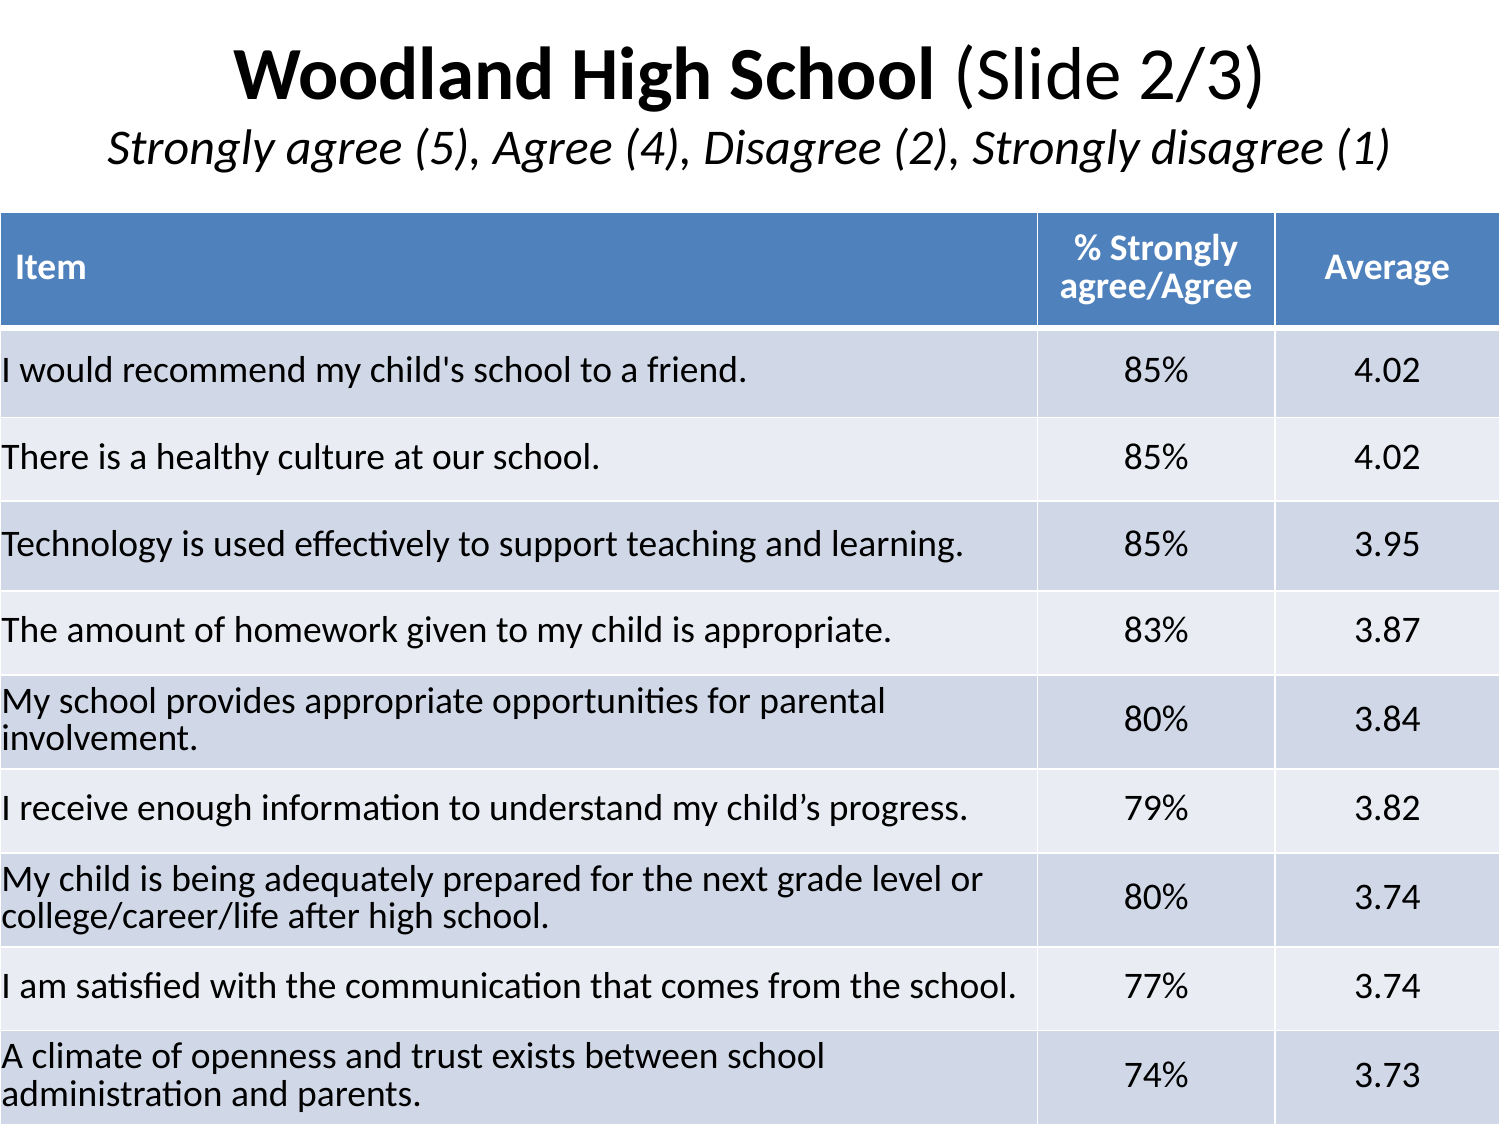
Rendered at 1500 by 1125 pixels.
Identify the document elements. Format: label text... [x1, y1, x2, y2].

table_header Item [1, 213, 1037, 325]
table_cell 74% [1038, 1031, 1274, 1124]
table_cell My school provides appropriate opportunities for parental involvement. [1, 676, 1037, 768]
table_cell My child is being adequately prepared for the next grade level or college/career/life after high school. [1, 854, 1037, 946]
table_cell I receive enough information to understand my child’s progress. [1, 770, 1037, 852]
table_cell I am satisfied with the communication that comes from the school. [1, 948, 1037, 1030]
table_cell 79% [1038, 770, 1274, 852]
table_cell Technology is used effectively to support teaching and learning. [1, 502, 1037, 590]
table_cell I would recommend my child's school to a friend. [1, 331, 1037, 417]
table_cell A climate of openness and trust exists between school administration and parents. [1, 1031, 1037, 1124]
table_cell The amount of homework given to my child is appropriate. [1, 592, 1037, 674]
table_cell 80% [1038, 676, 1274, 768]
table_cell 77% [1038, 948, 1274, 1030]
table_cell 85% [1038, 331, 1274, 417]
table_cell 3.73 [1276, 1031, 1499, 1124]
table_cell 85% [1038, 418, 1274, 500]
table_cell 4.02 [1276, 331, 1499, 417]
table_cell 80% [1038, 854, 1274, 946]
table_cell 83% [1038, 592, 1274, 674]
table_cell 85% [1038, 502, 1274, 590]
table_cell 3.87 [1276, 592, 1499, 674]
title Woodland High School (Slide 2/3) Strongly agree (5), Agree (4), Disagree (2), Strongly disagree (1) [0, 0, 1500, 200]
table_cell 3.74 [1276, 854, 1499, 946]
table_cell 4.02 [1276, 418, 1499, 500]
table_cell There is a healthy culture at our school. [1, 418, 1037, 500]
table_header Average [1276, 213, 1499, 325]
table_cell 3.95 [1276, 502, 1499, 590]
table_cell 3.84 [1276, 676, 1499, 768]
table_cell 3.82 [1276, 770, 1499, 852]
table_header % Strongly agree/Agree [1038, 213, 1274, 325]
table_cell 3.74 [1276, 948, 1499, 1030]
